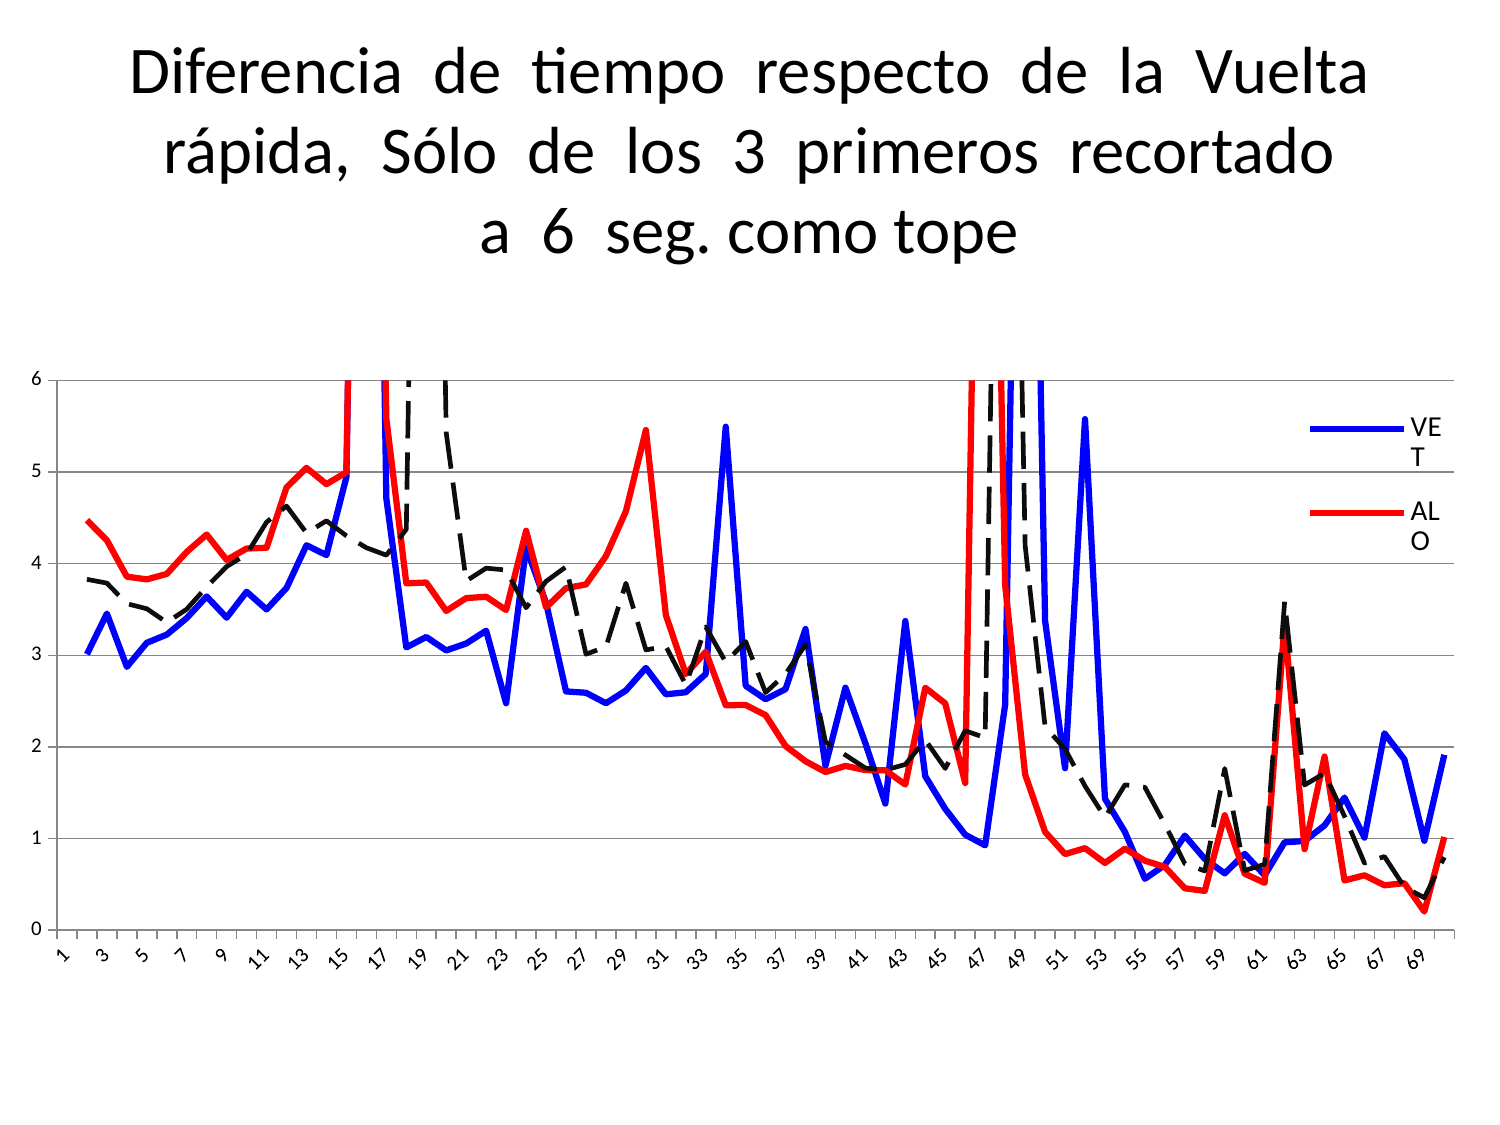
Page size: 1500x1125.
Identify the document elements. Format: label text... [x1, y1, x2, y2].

chart [29, 361, 1471, 975]
title Diferencia de tiempo respecto de la Vuelta rápida, Sólo de los 3 primeros recortado a 6 seg. como tope [112, 26, 1388, 268]
